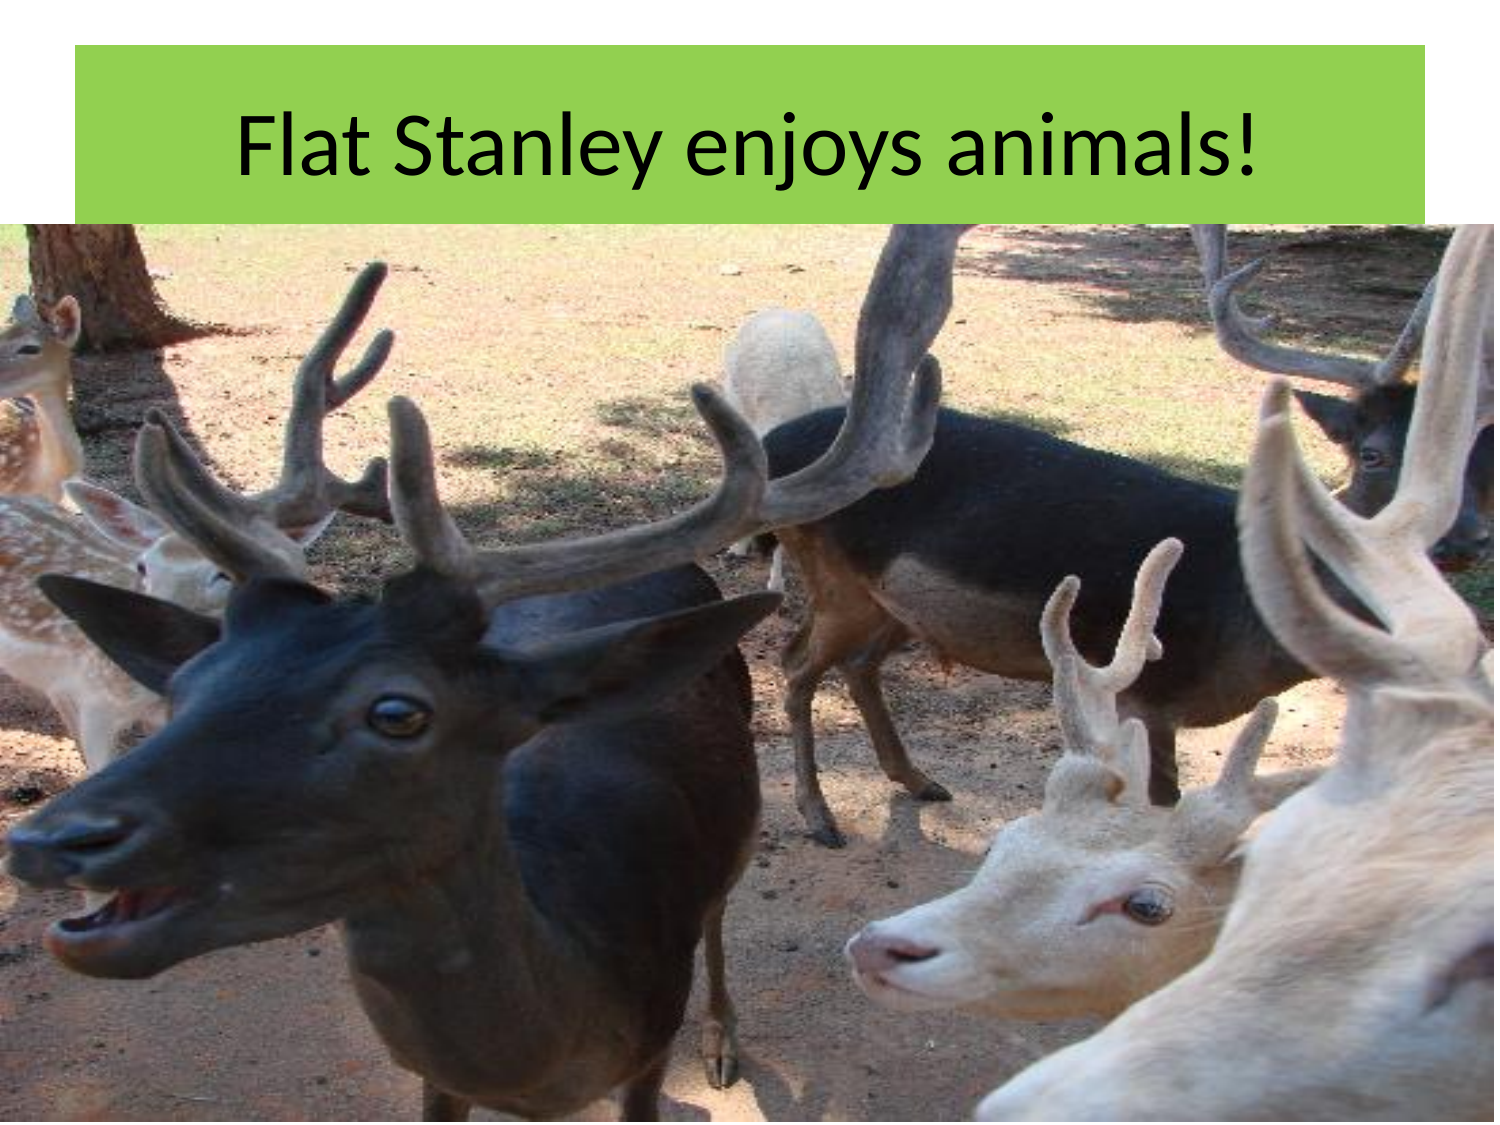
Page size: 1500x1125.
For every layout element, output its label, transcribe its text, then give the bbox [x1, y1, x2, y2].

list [0, 224, 1495, 1122]
title Flat Stanley enjoys animals! [75, 45, 1425, 224]
